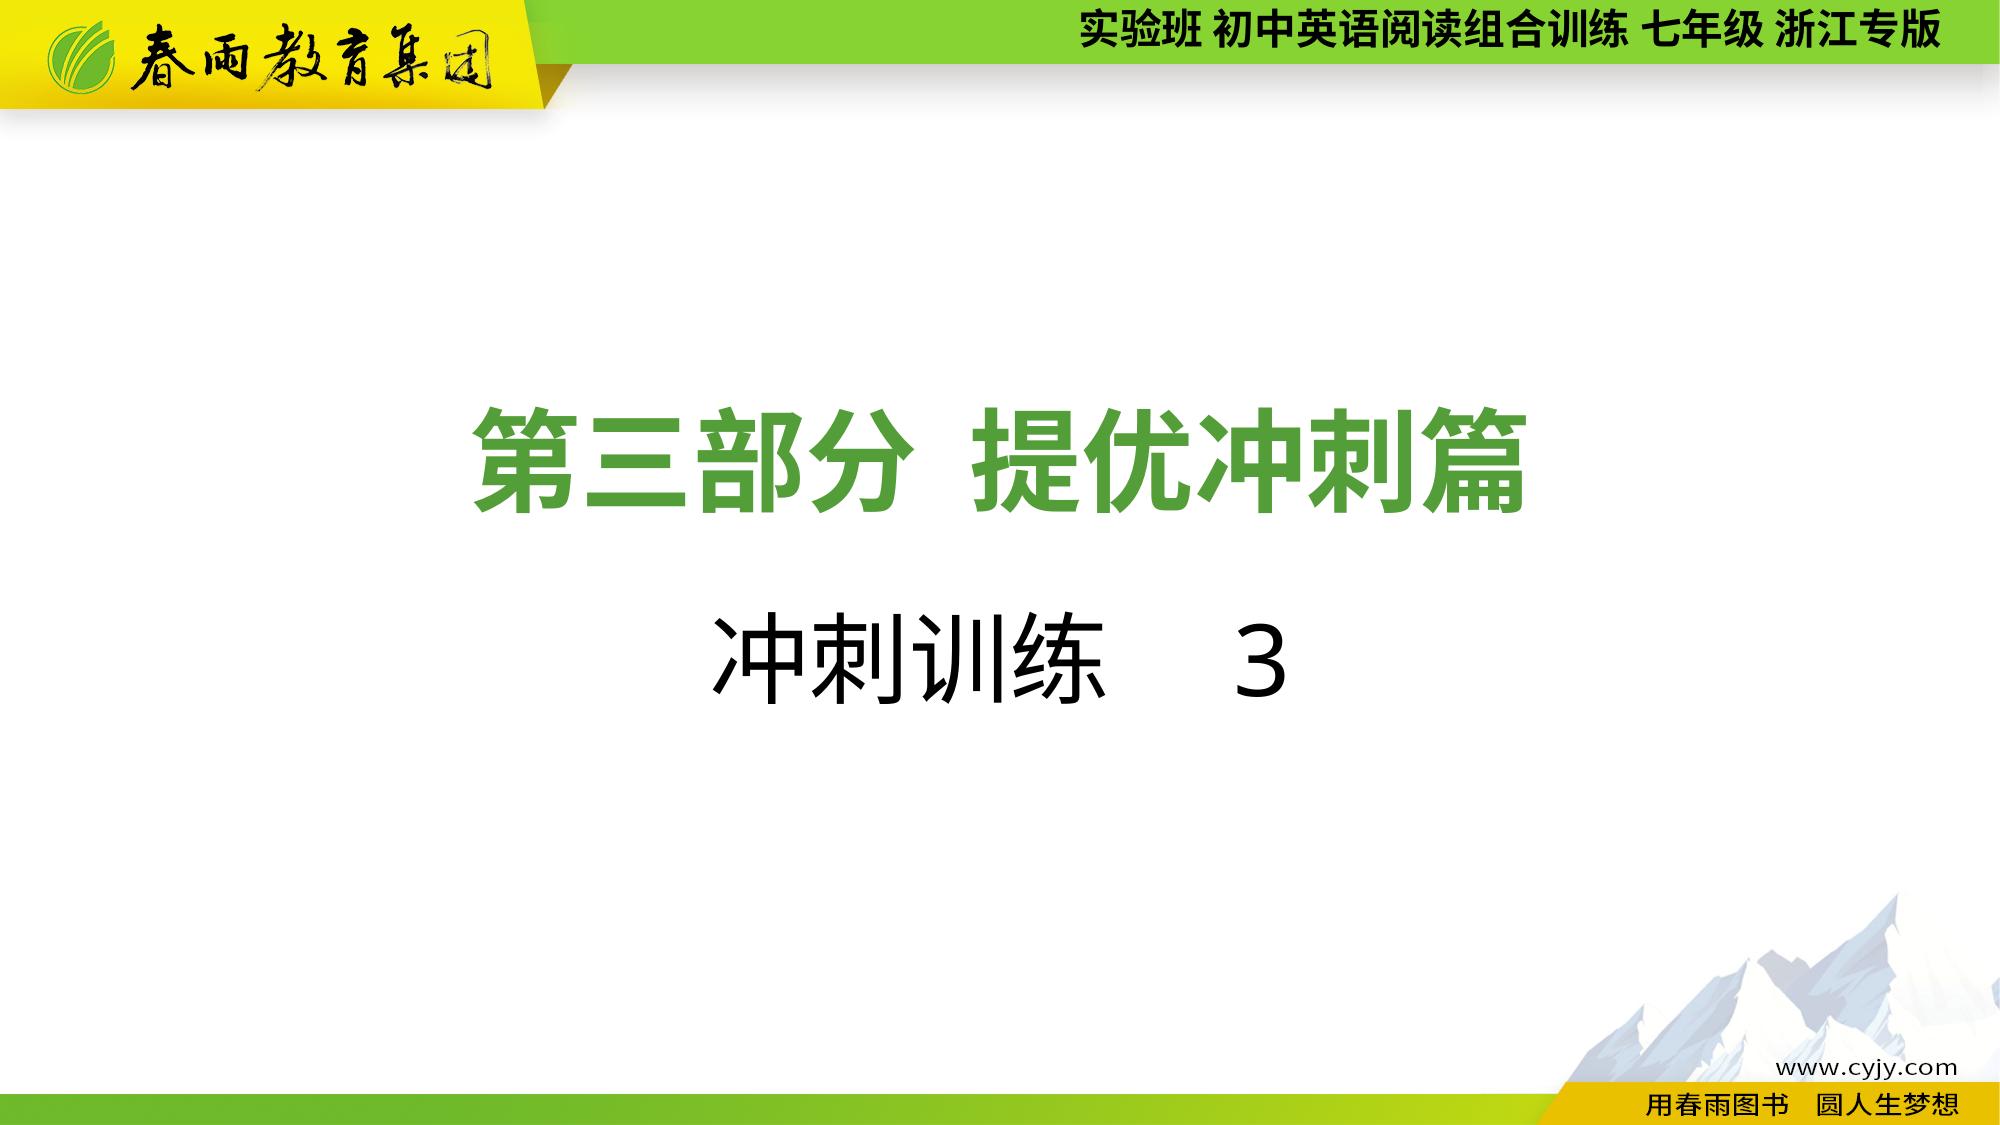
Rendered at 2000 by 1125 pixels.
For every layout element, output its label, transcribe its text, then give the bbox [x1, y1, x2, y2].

text_box 冲刺训练 3 [54, 528, 1946, 724]
text_box 第三部分 提优冲刺篇 [54, 316, 1946, 528]
picture [0, 0, 2000, 1125]
